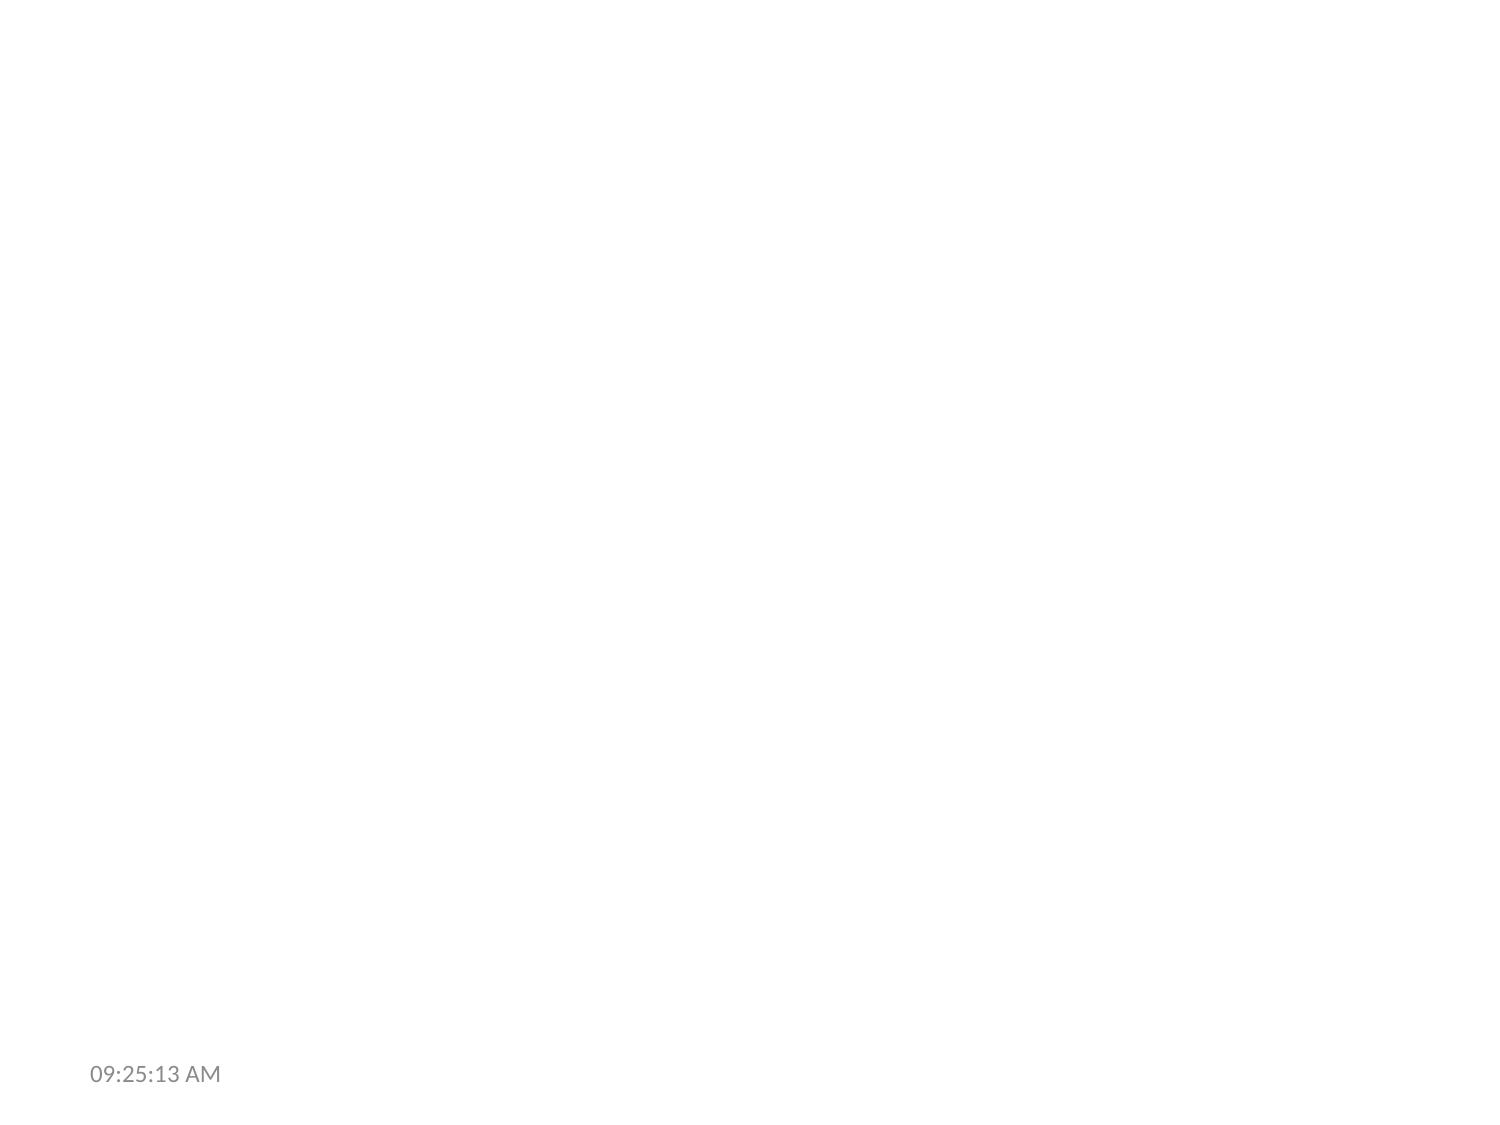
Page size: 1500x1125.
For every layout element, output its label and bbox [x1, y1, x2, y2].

slide_number [75, 1042, 425, 1103]
